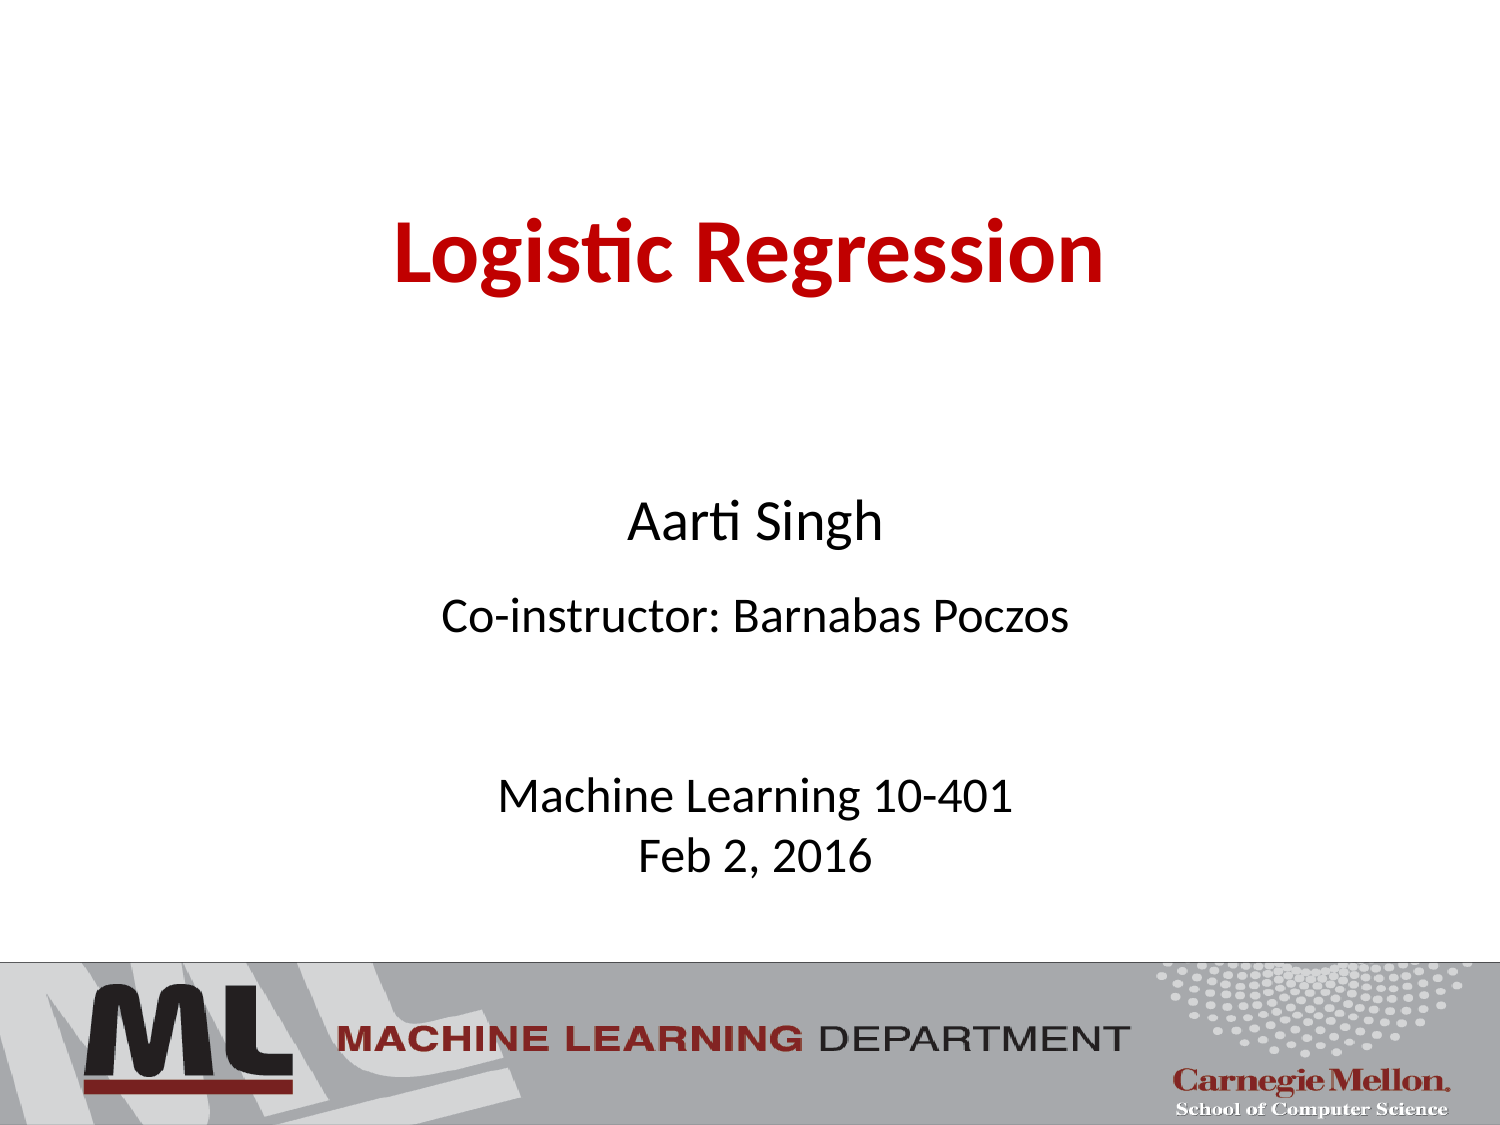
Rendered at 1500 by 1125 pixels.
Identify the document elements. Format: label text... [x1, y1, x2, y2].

picture [0, 962, 1500, 1125]
title Logistic Regression [75, 183, 1425, 425]
text_box Aarti Singh Co-instructor: Barnabas Poczos Machine Learning 10-401 Feb 2, 2016 [426, 474, 1085, 890]
